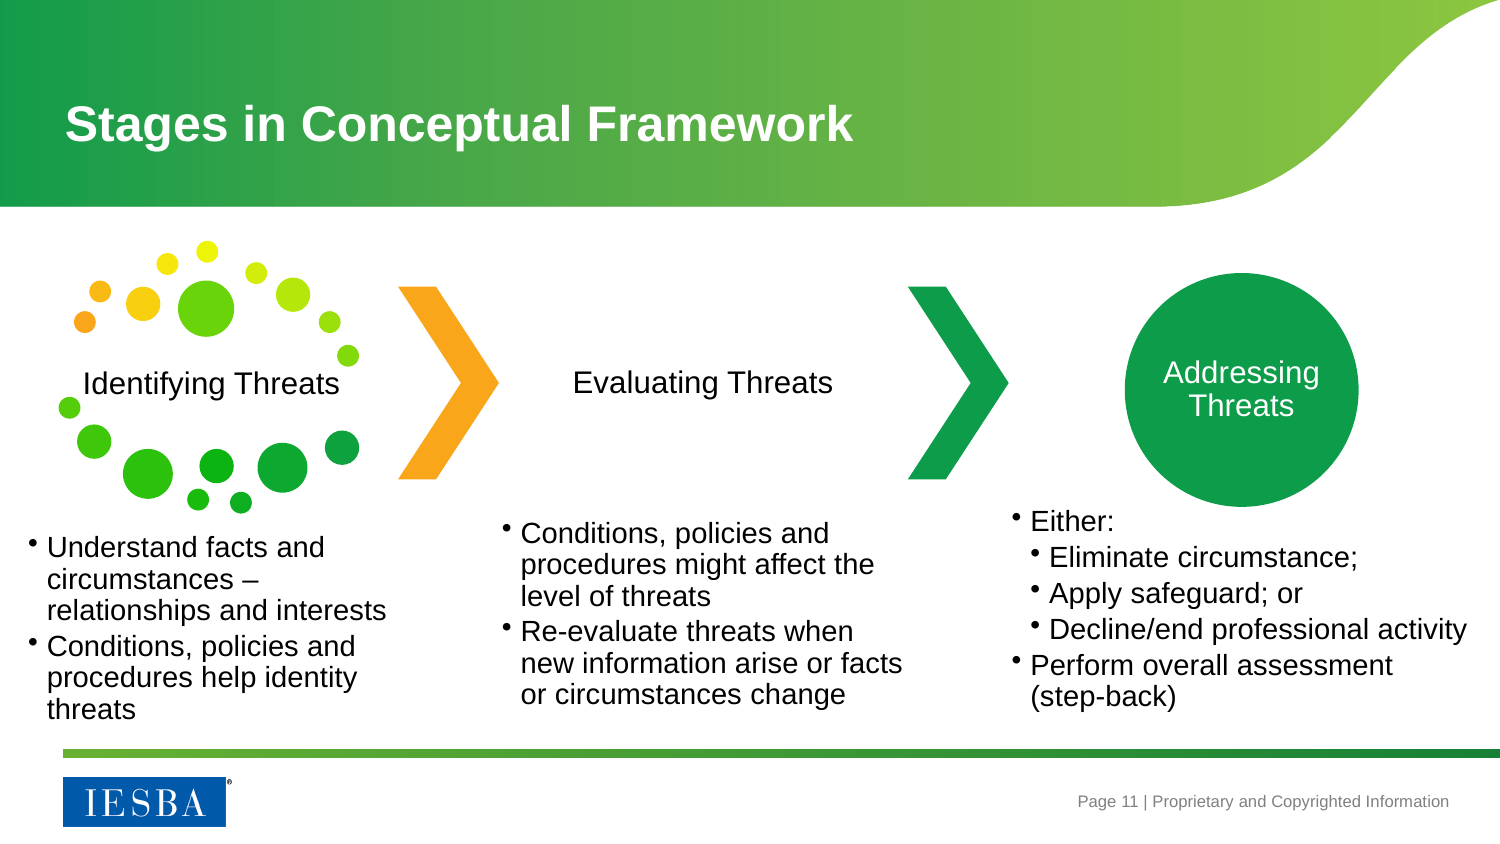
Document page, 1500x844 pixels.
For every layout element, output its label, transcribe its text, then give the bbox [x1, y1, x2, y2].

picture [63, 777, 232, 827]
text_box Stages in Conceptual Framework [49, 84, 1263, 160]
picture [0, 0, 1500, 207]
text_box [24, 221, 1476, 745]
